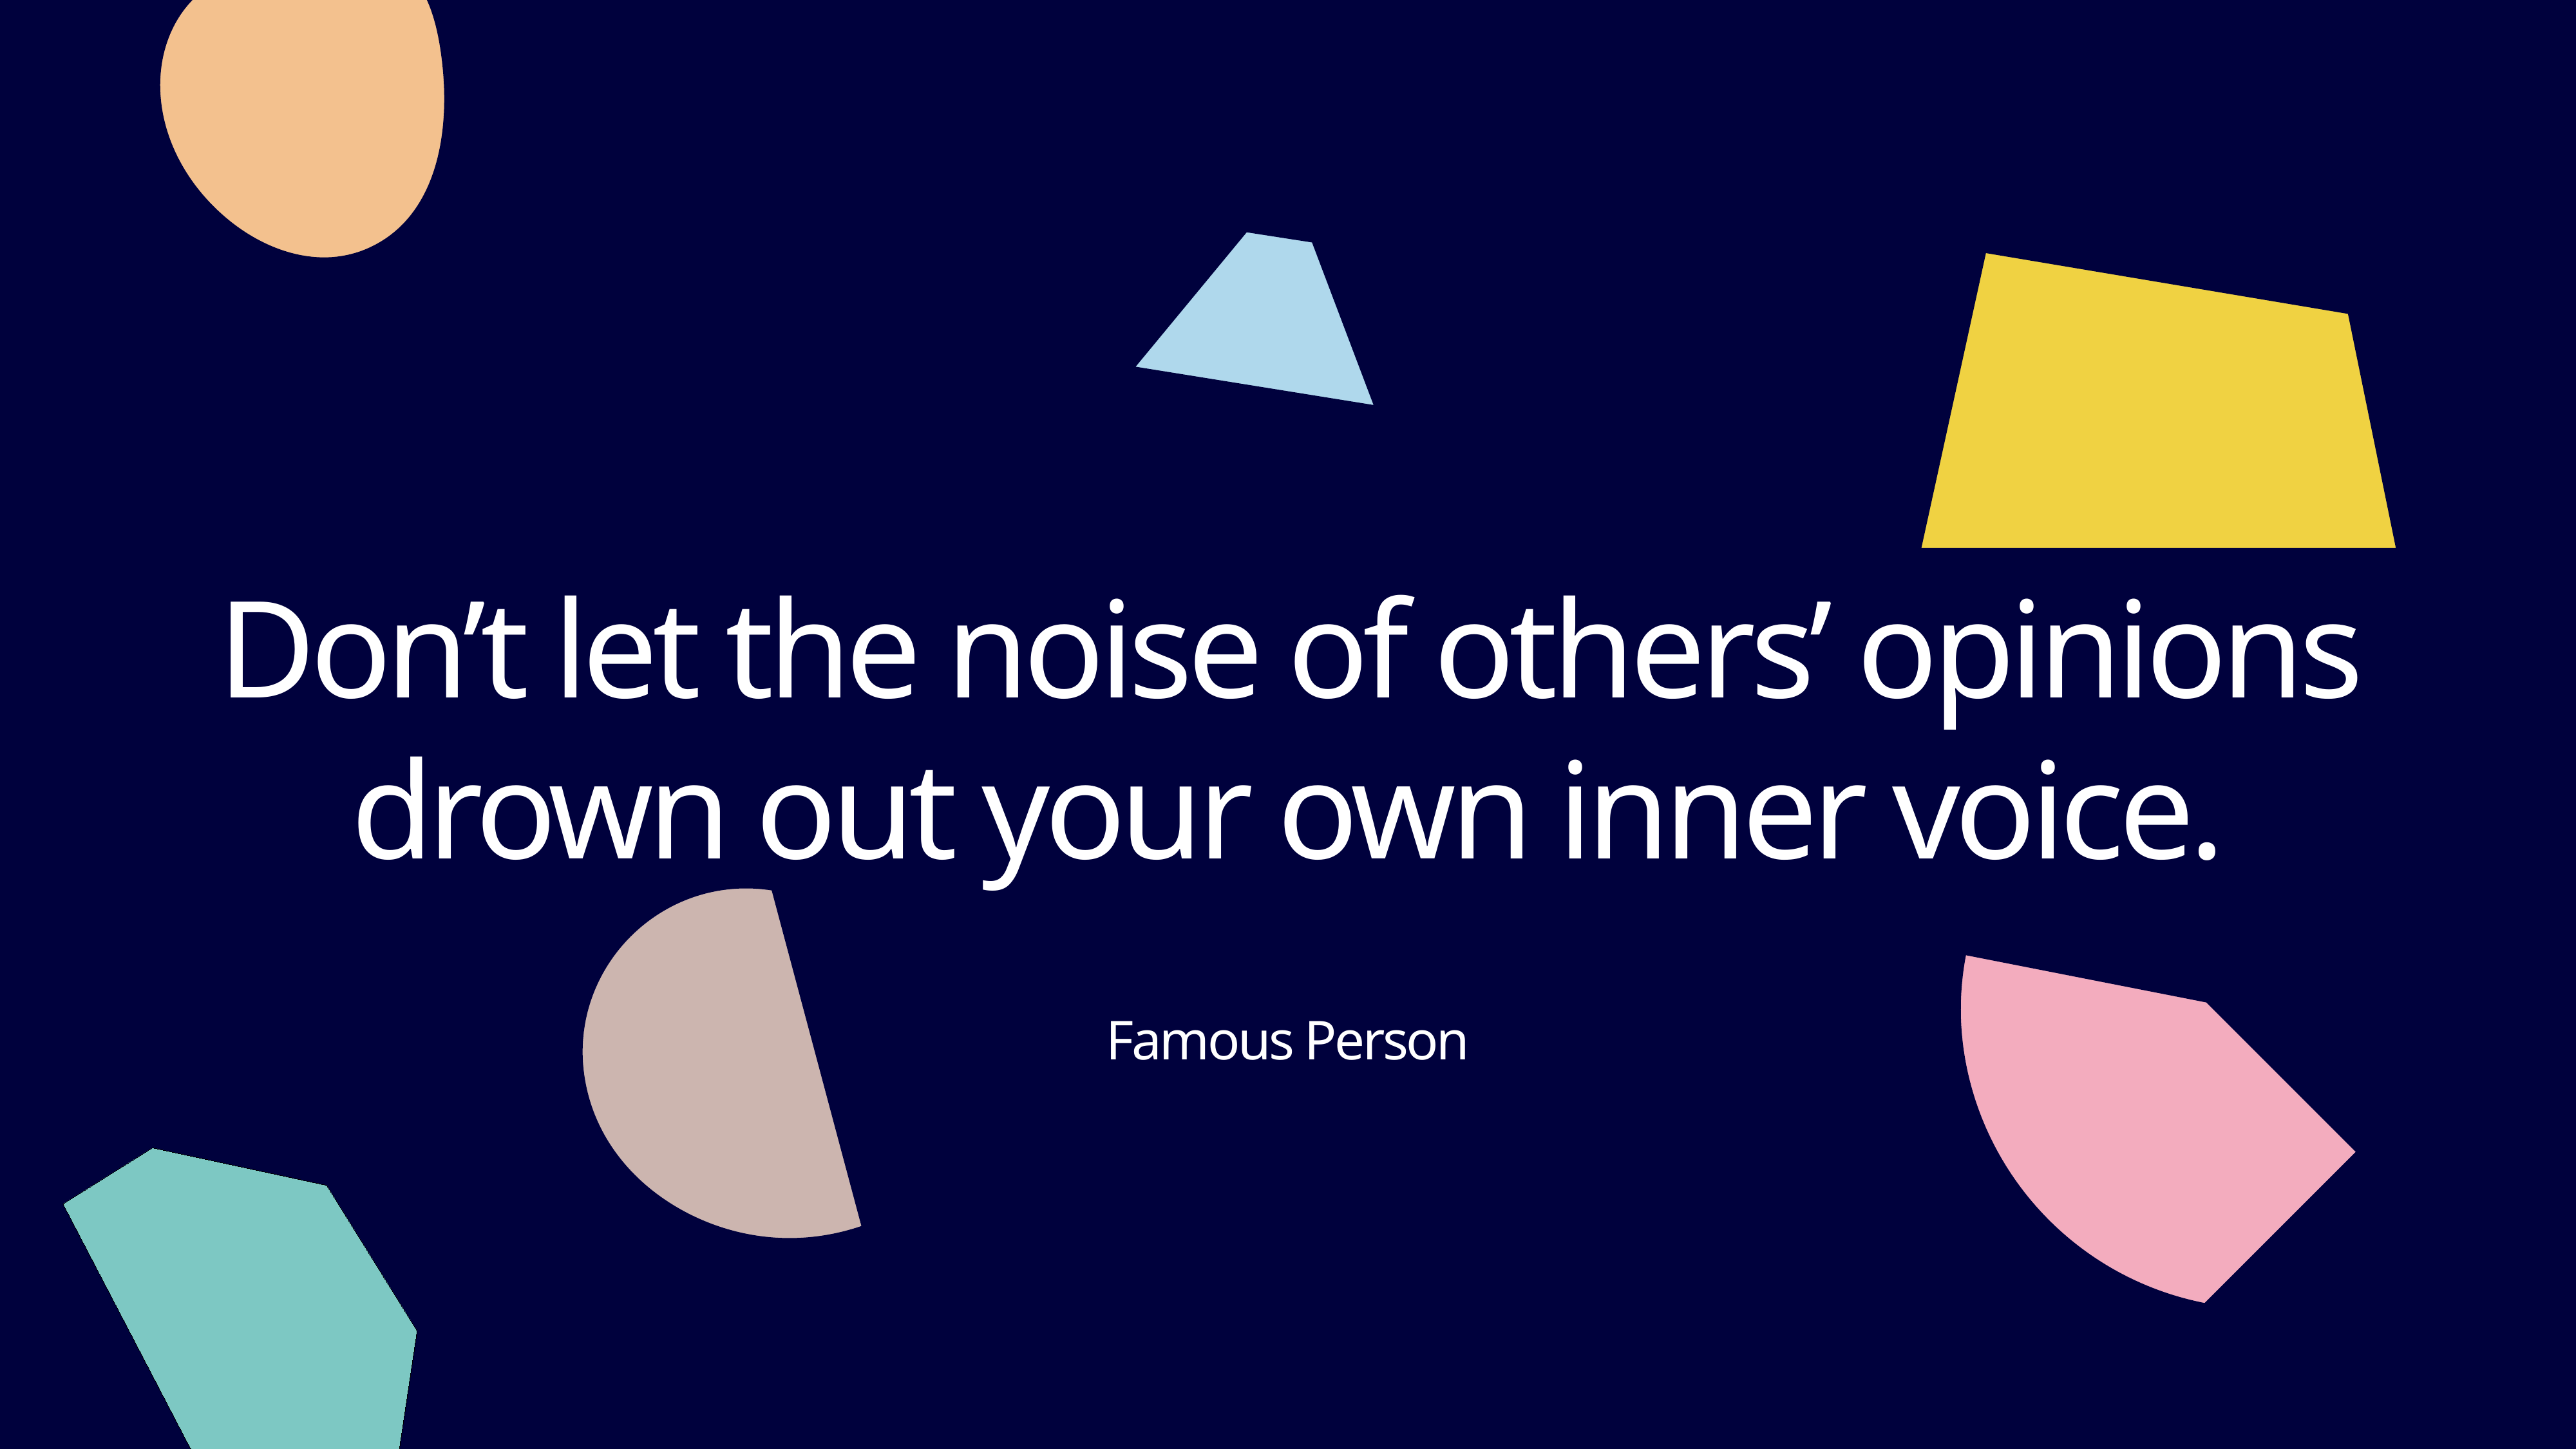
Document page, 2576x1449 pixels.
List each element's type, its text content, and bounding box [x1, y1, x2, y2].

text_box Don’t let the noise of others’ opinions drown out your own inner voice. [211, 558, 2365, 891]
text_box Famous Person [643, 1000, 1933, 1076]
text_box [1134, 231, 1375, 406]
text_box [159, 0, 445, 258]
text_box [1960, 954, 2357, 1304]
text_box [62, 1148, 417, 1449]
text_box [582, 891, 862, 1239]
text_box [1920, 252, 2397, 549]
